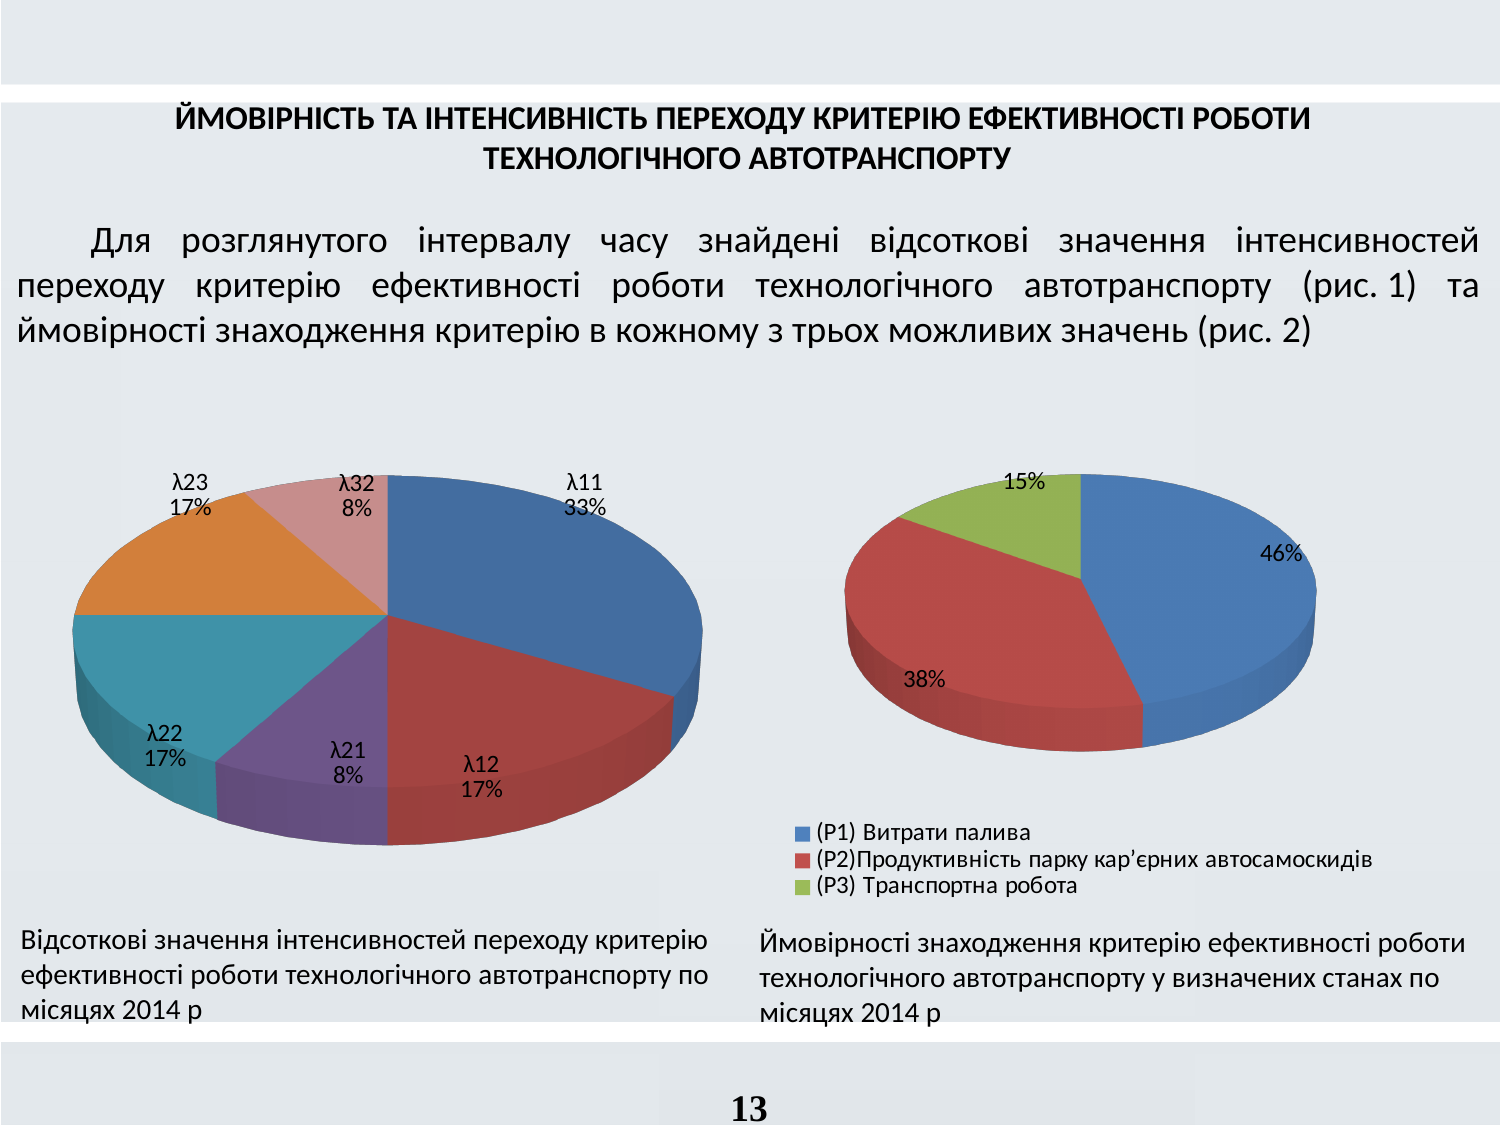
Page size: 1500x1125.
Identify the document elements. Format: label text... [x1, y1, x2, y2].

picture [0, 0, 1500, 1076]
chart [22, 408, 1457, 929]
text_box Відсоткові значення інтенсивностей переходу критерію ефективності роботи технологічного автотранспорту по місяцях 2014 р [5, 912, 756, 1033]
text_box ЙМОВІРНІСТЬ ТА ІНТЕНСИВНІСТЬ ПЕРЕХОДУ КРИТЕРІЮ ЕФЕКТИВНОСТІ РОБОТИ ТЕХНОЛОГІЧНОГО АВТОТРАНСПОРТУ [0, 89, 1498, 184]
text_box Для розглянутого інтервалу часу знайдені відсоткові значення інтенсивностей переходу критерію ефективності роботи технологічного автотранспорту (рис. 1) та ймовірності знаходження критерію в кожному з трьох можливих значень (рис. 2) [1, 208, 1495, 358]
text_box Ймовірності знаходження критерію ефективності роботи технологічного автотранспорту у визначених станах по місяцях 2014 р [744, 916, 1495, 1036]
text_box 13 [0, 1076, 1500, 1125]
